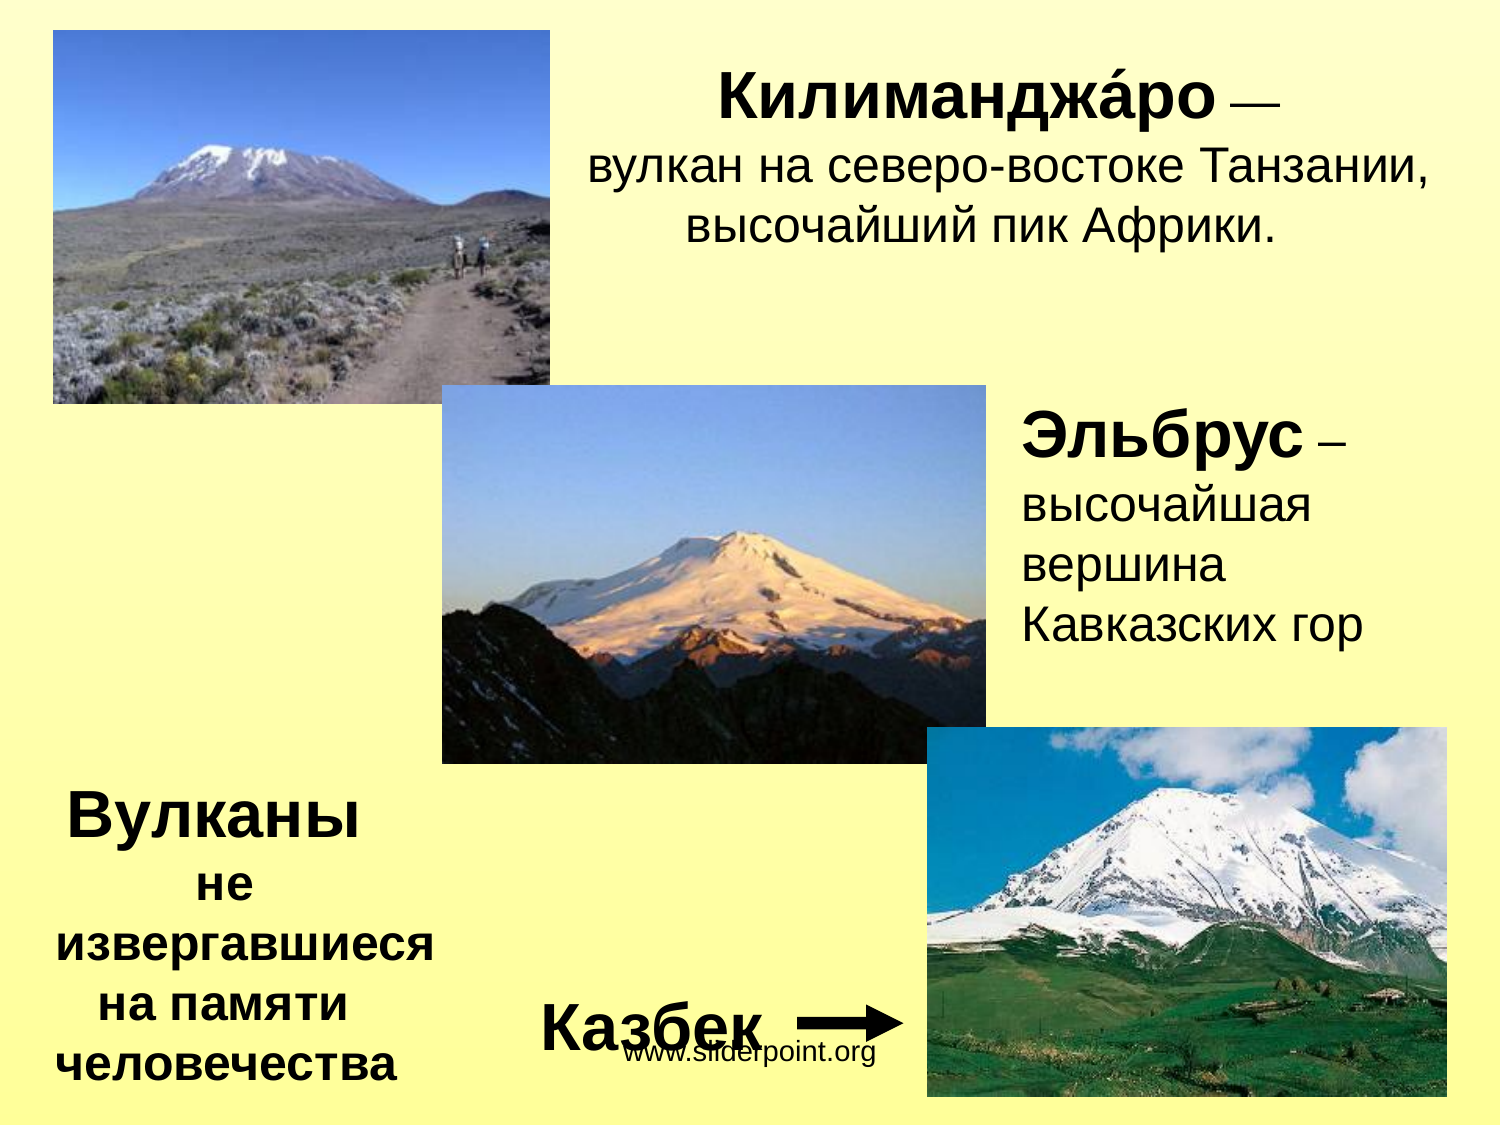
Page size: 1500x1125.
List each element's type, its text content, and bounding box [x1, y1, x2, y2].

text_box Эльбрус – высочайшая вершина Кавказских гор [1007, 383, 1380, 659]
footer www.sliderpoint.org [512, 1024, 924, 1103]
text_box [797, 1016, 904, 1024]
text_box Вулканы не извергавшиеся на памяти человечества [41, 763, 473, 1098]
text_box Килиманджа́ро — вулкан на северо-востоке Танзании, высочайший пик Африки. [572, 44, 1459, 260]
picture [52, 30, 987, 764]
picture [926, 727, 1448, 1097]
text_box Казбек [525, 976, 778, 1024]
